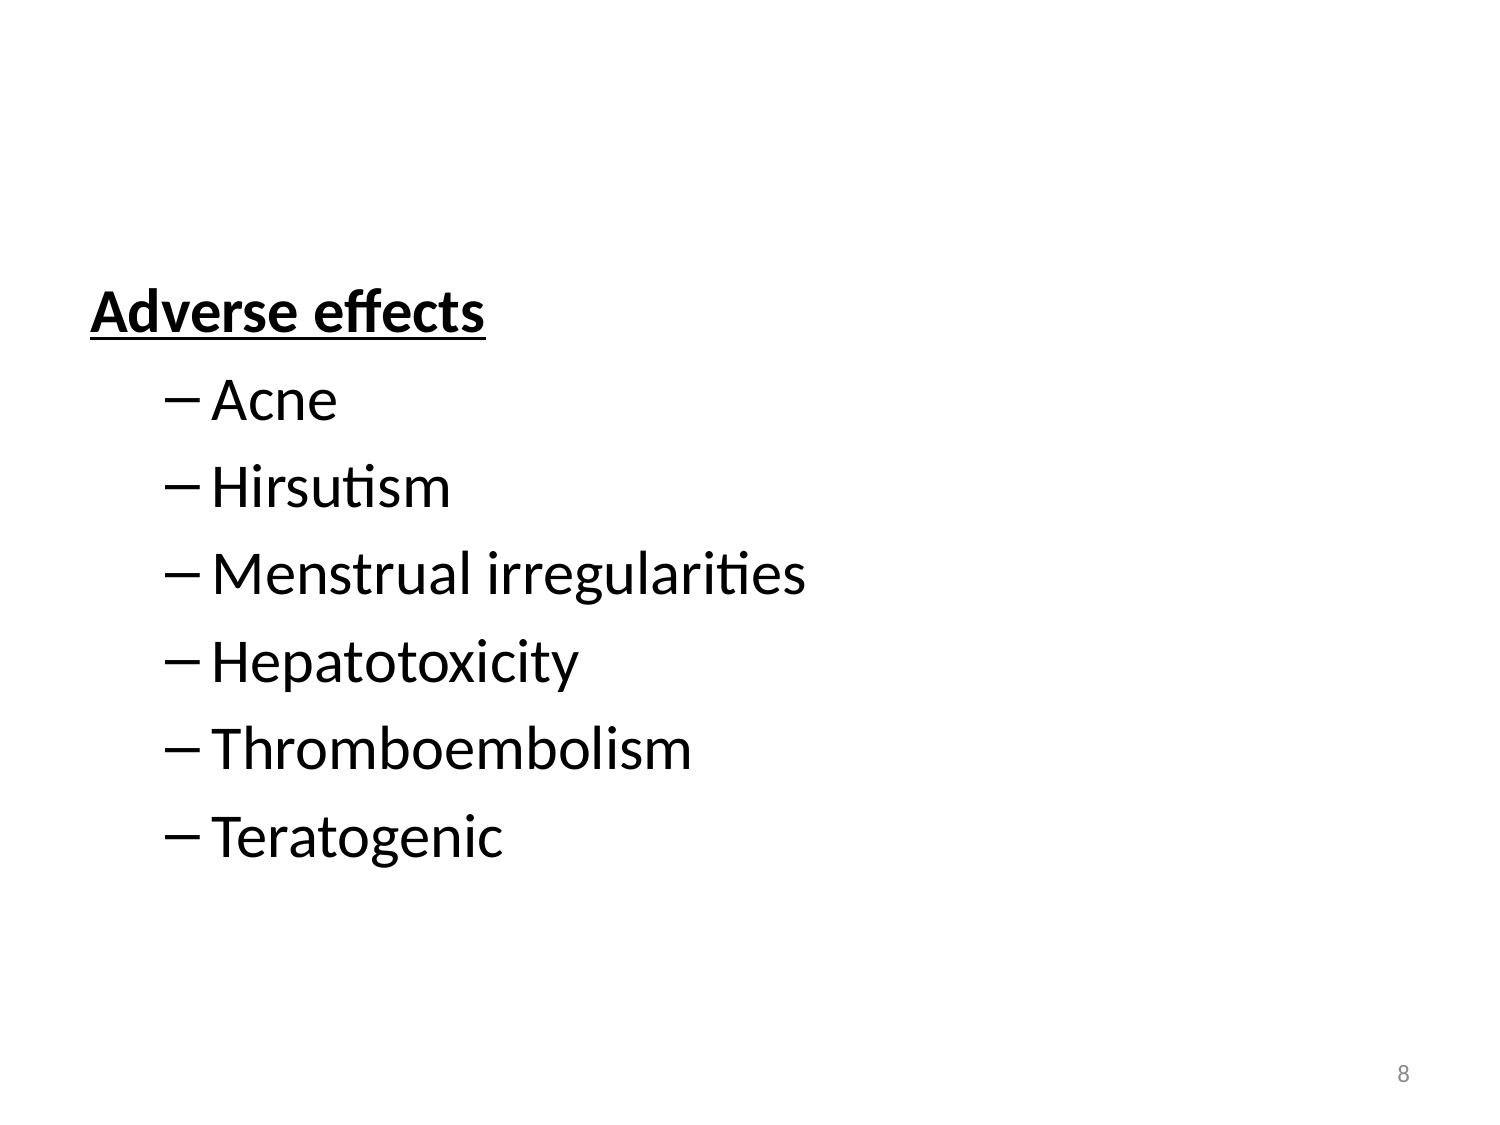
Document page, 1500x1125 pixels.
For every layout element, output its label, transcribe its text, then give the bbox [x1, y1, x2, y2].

list Adverse effects Acne Hirsutism Menstrual irregularities Hepatotoxicity Thromboembolism Teratogenic [75, 262, 1425, 1005]
slide_number 8 [1074, 1042, 1425, 1103]
